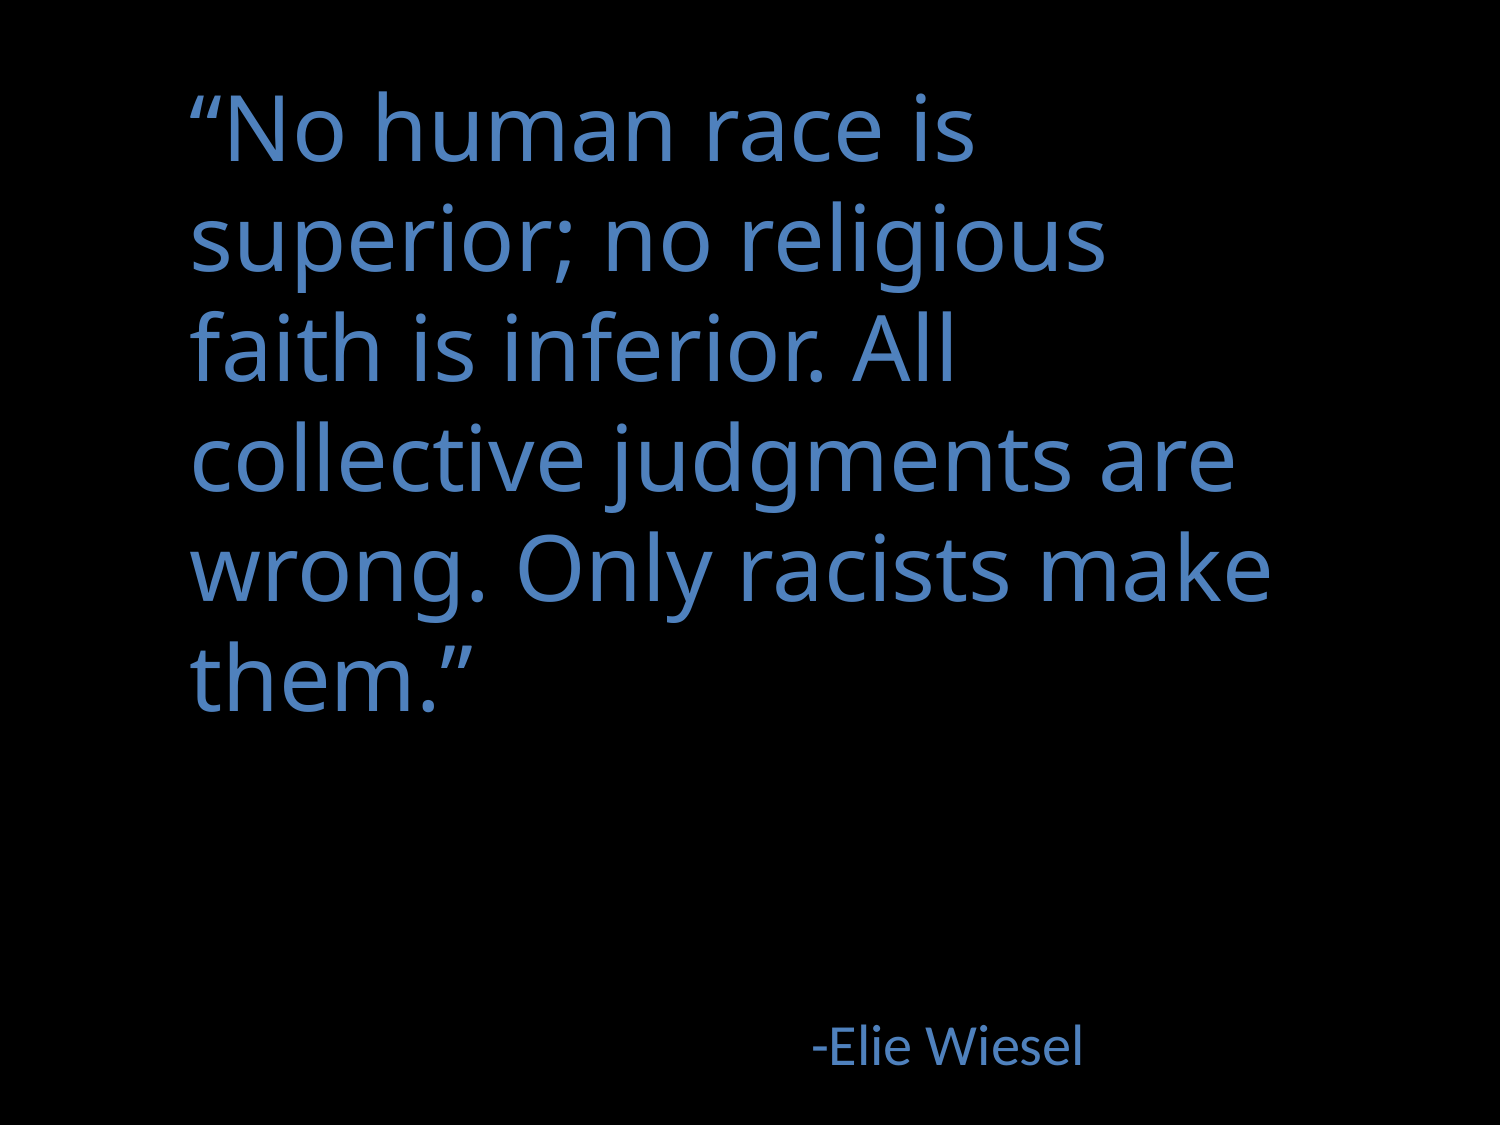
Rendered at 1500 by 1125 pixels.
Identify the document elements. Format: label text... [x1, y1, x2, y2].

text_box -E-Elie Wiesel [750, 999, 1400, 1085]
text_box “No human race is superior; no religious faith is inferior. All collective judgments are wrong. Only racists make them.” [174, 62, 1313, 737]
